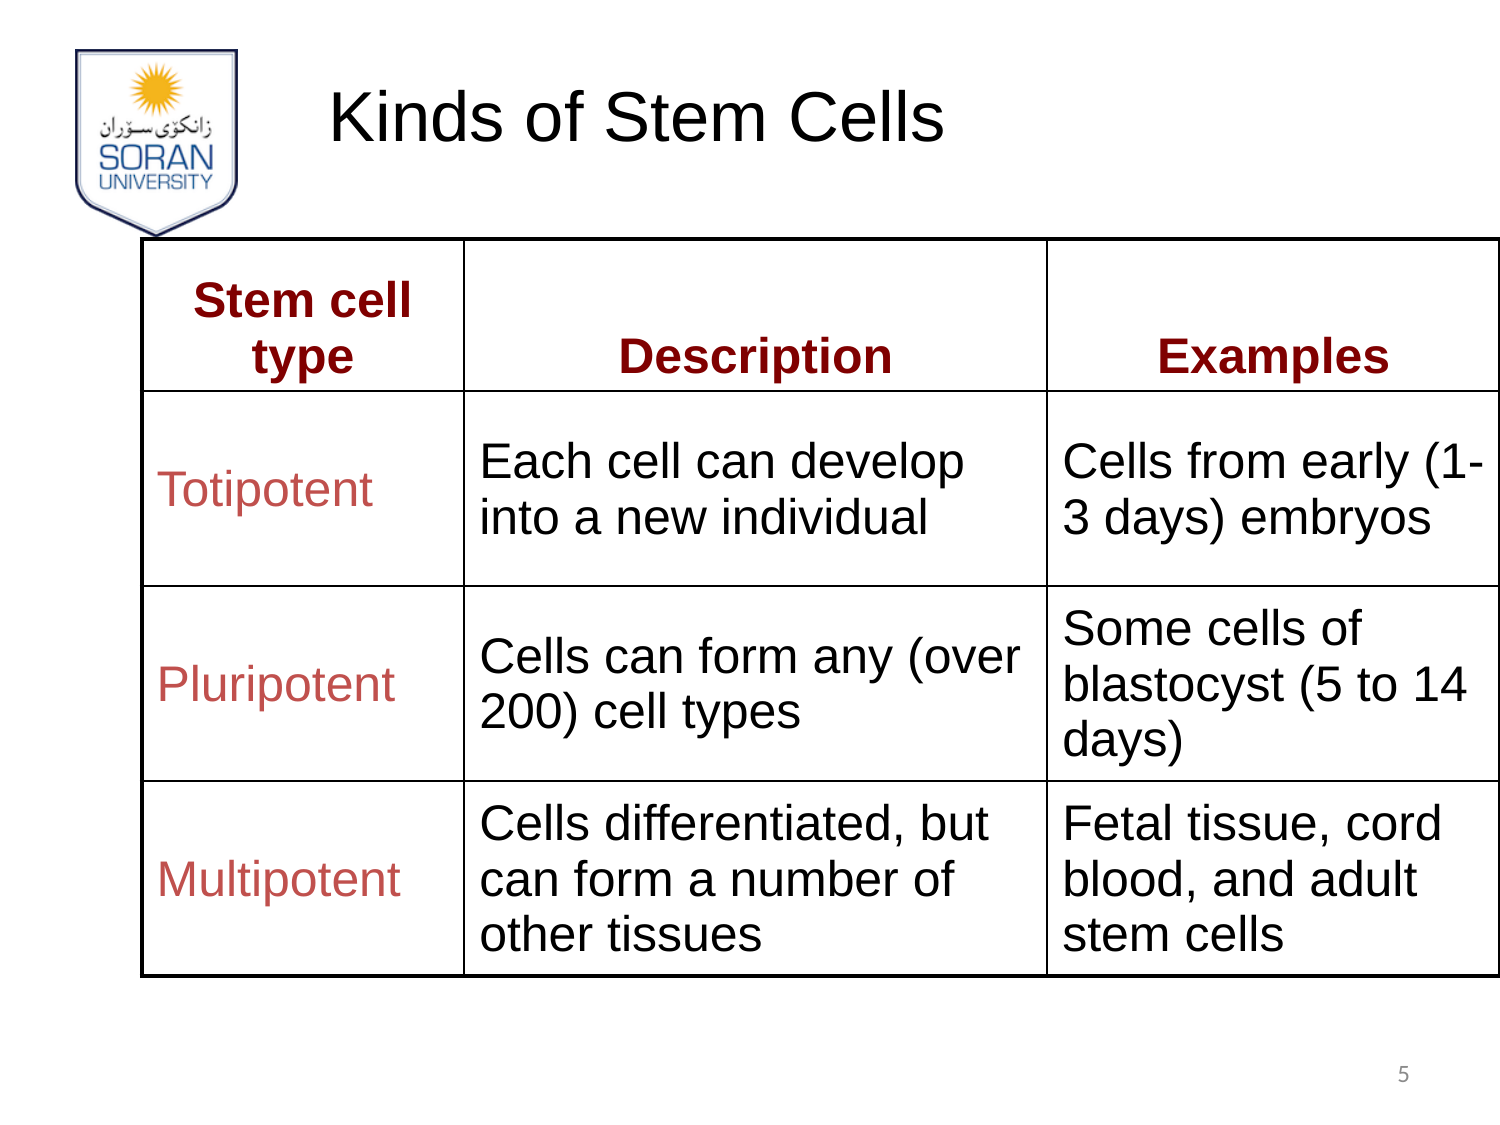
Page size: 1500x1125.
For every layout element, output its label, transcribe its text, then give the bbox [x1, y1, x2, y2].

title Kinds of Stem Cells [0, 62, 1275, 164]
slide_number 5 [1074, 1042, 1425, 1103]
table_header Description [465, 241, 1046, 390]
picture [75, 164, 238, 238]
table_cell Cells from early (1-3 days) embryos [1048, 392, 1498, 585]
table_header Examples [1048, 241, 1498, 390]
table_cell Totipotent [144, 392, 463, 585]
table_cell Fetal tissue, cord blood, and adult stem cells [1048, 782, 1498, 974]
table_cell Pluripotent [144, 587, 463, 780]
table_cell Some cells of blastocyst (5 to 14 days) [1048, 587, 1498, 780]
table_cell Multipotent [144, 782, 463, 974]
table_cell Cells differentiated, but can form a number of other tissues [465, 782, 1046, 974]
table_cell Each cell can develop into a new individual [465, 392, 1046, 585]
picture [75, 49, 238, 62]
table_header Stem cell type [144, 241, 463, 390]
table_cell Cells can form any (over 200) cell types [465, 587, 1046, 780]
